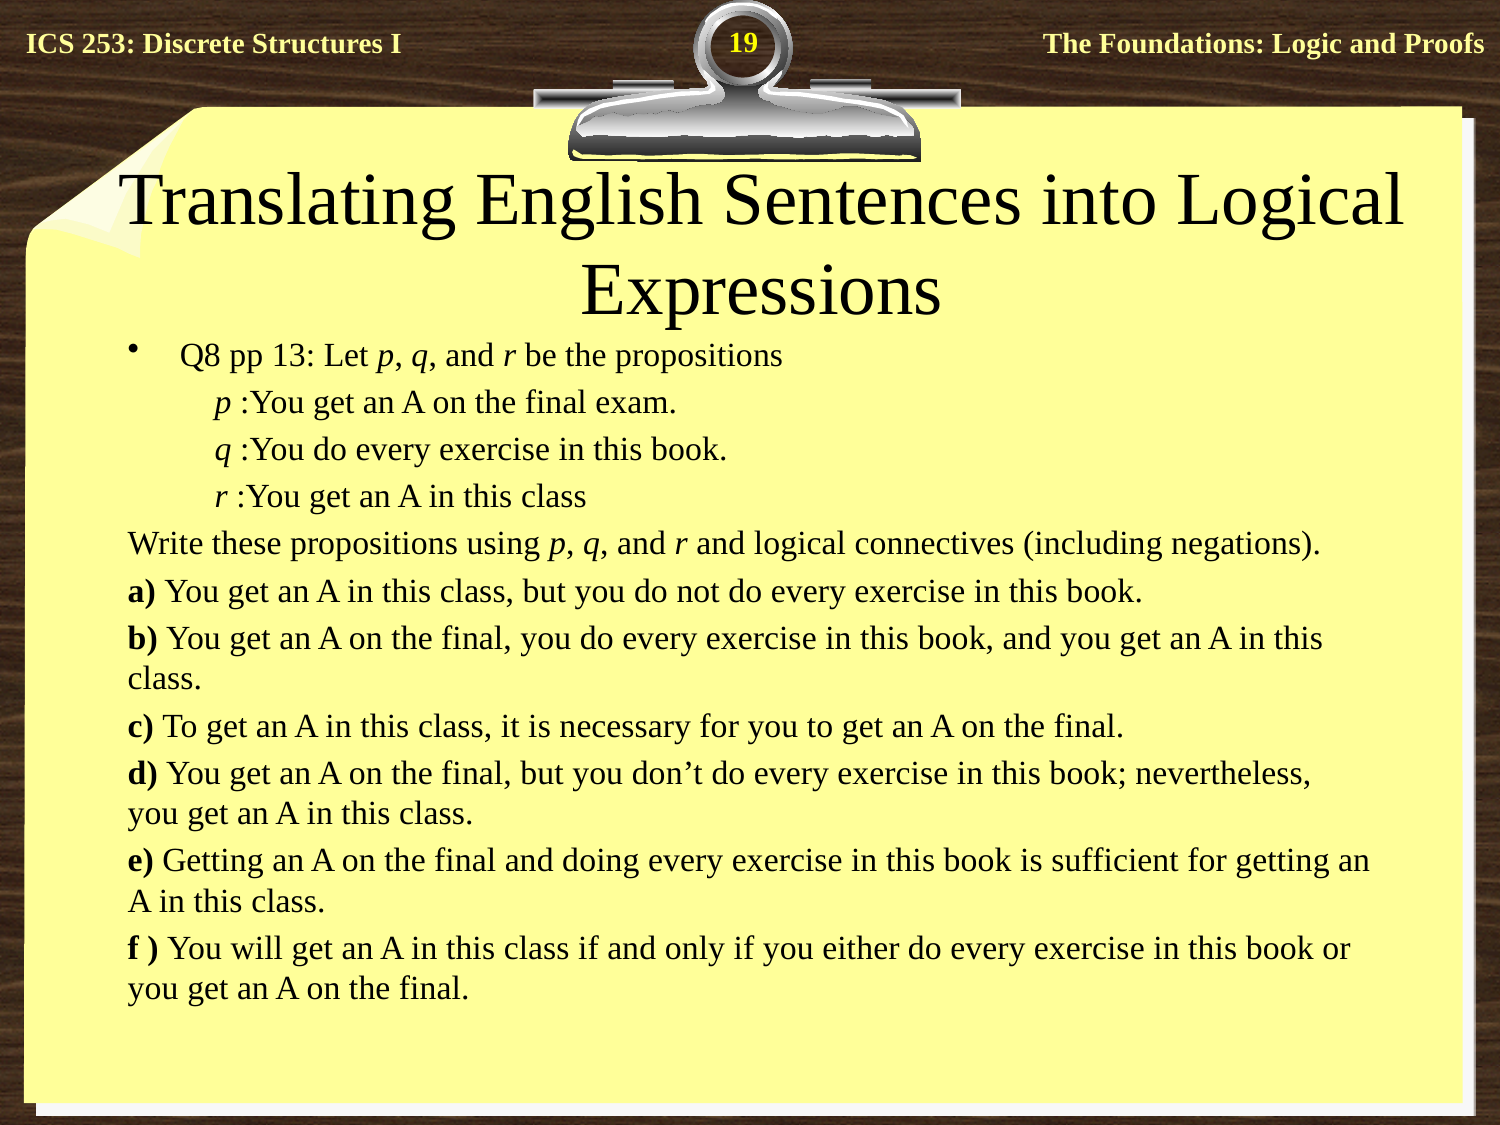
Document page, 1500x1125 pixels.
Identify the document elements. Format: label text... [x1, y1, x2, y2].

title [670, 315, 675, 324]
slide_number 19 [704, 11, 774, 71]
title Translating English Sentences into Logical Expressions [76, 164, 1448, 315]
list Q8 pp 13: Let p, q, and r be the propositions p :You get an A on the final exam. q :You do every exercise in this book. r :You get an A in this class Write these propositions using p, q, and r and logical connectives (including negations). a) You get an A in this class, but you do not do every exercise in this book. b) You get an A on the final, you do every exercise in this book, and you get an A in this class. c) To get an A in this class, it is necessary for you to get an A on the final. d) You get an A on the final, but you don’t do every exercise in this book; nevertheless, you get an A in this class. e) Getting an A on the final and doing every exercise in this book is sufficient for getting an A in this class. f ) You will get an A in this class if and only if you either do every exercise in this book or you get an A on the final. [112, 324, 1388, 1038]
picture [723, 71, 763, 78]
picture [0, 0, 1500, 1125]
